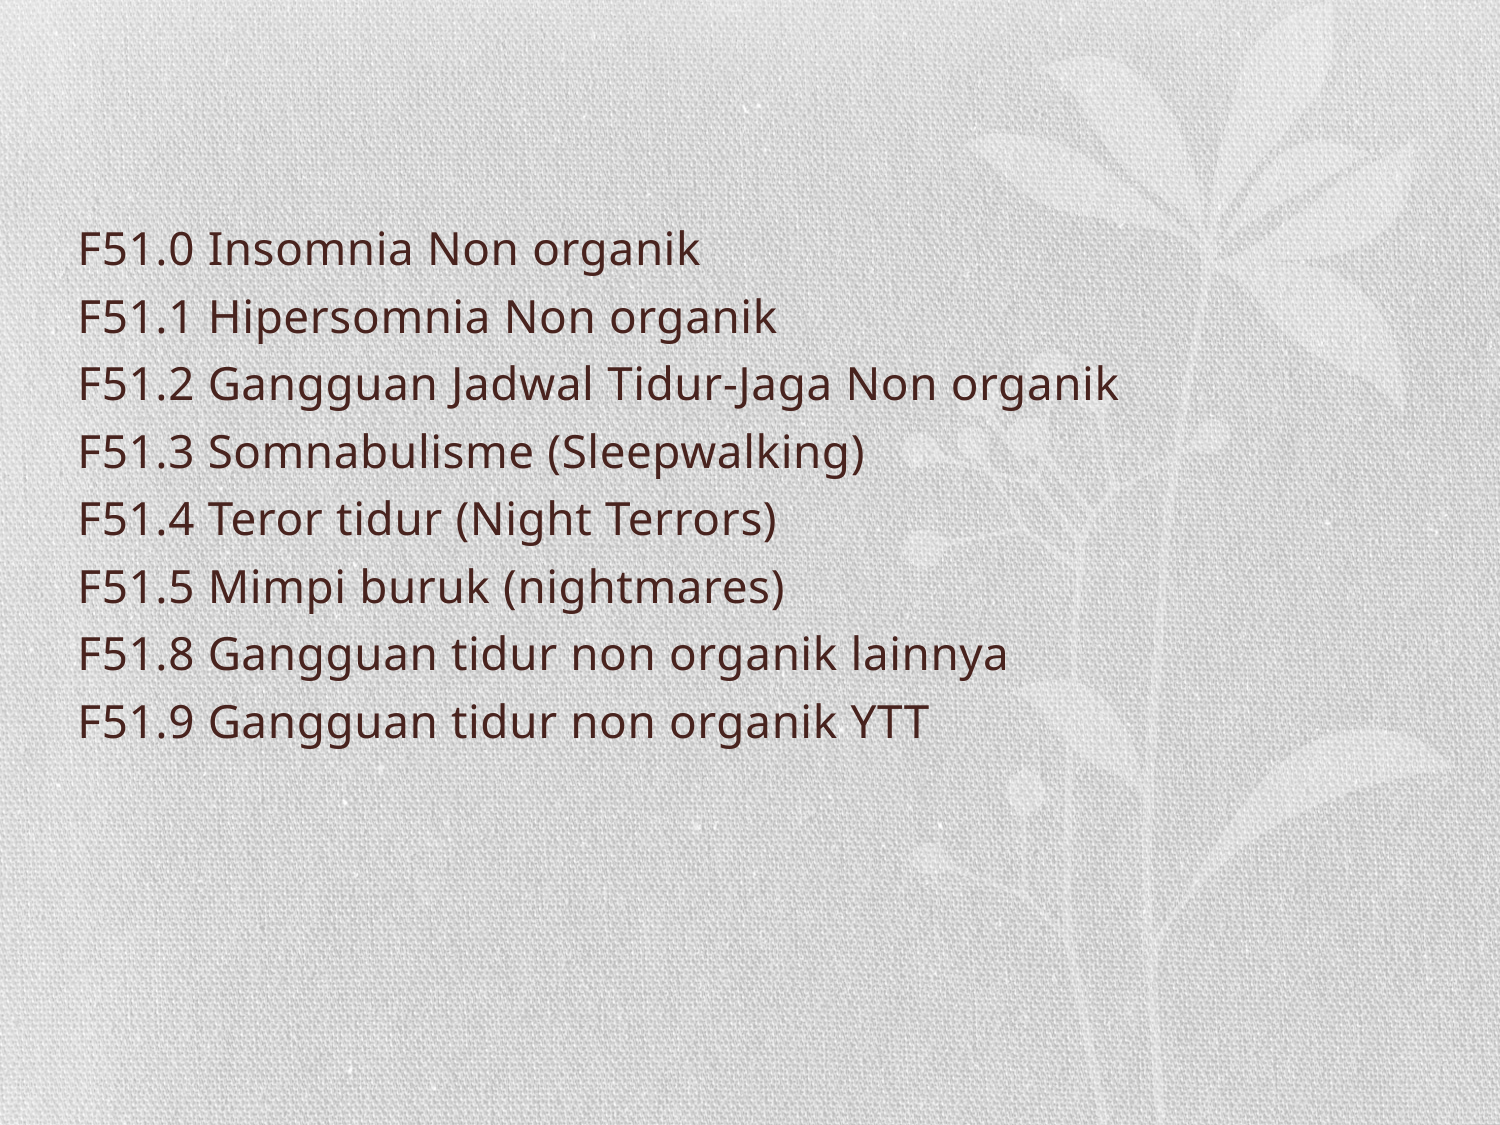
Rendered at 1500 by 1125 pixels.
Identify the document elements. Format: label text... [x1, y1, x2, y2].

list F51.0 Insomnia Non organik F51.1 Hipersomnia Non organik F51.2 Gangguan Jadwal Tidur-Jaga Non organik F51.3 Somnabulisme (Sleepwalking) F51.4 Teror tidur (Night Terrors) F51.5 Mimpi buruk (nightmares) F51.8 Gangguan tidur non organik lainnya F51.9 Gangguan tidur non organik YTT [62, 212, 1473, 1023]
